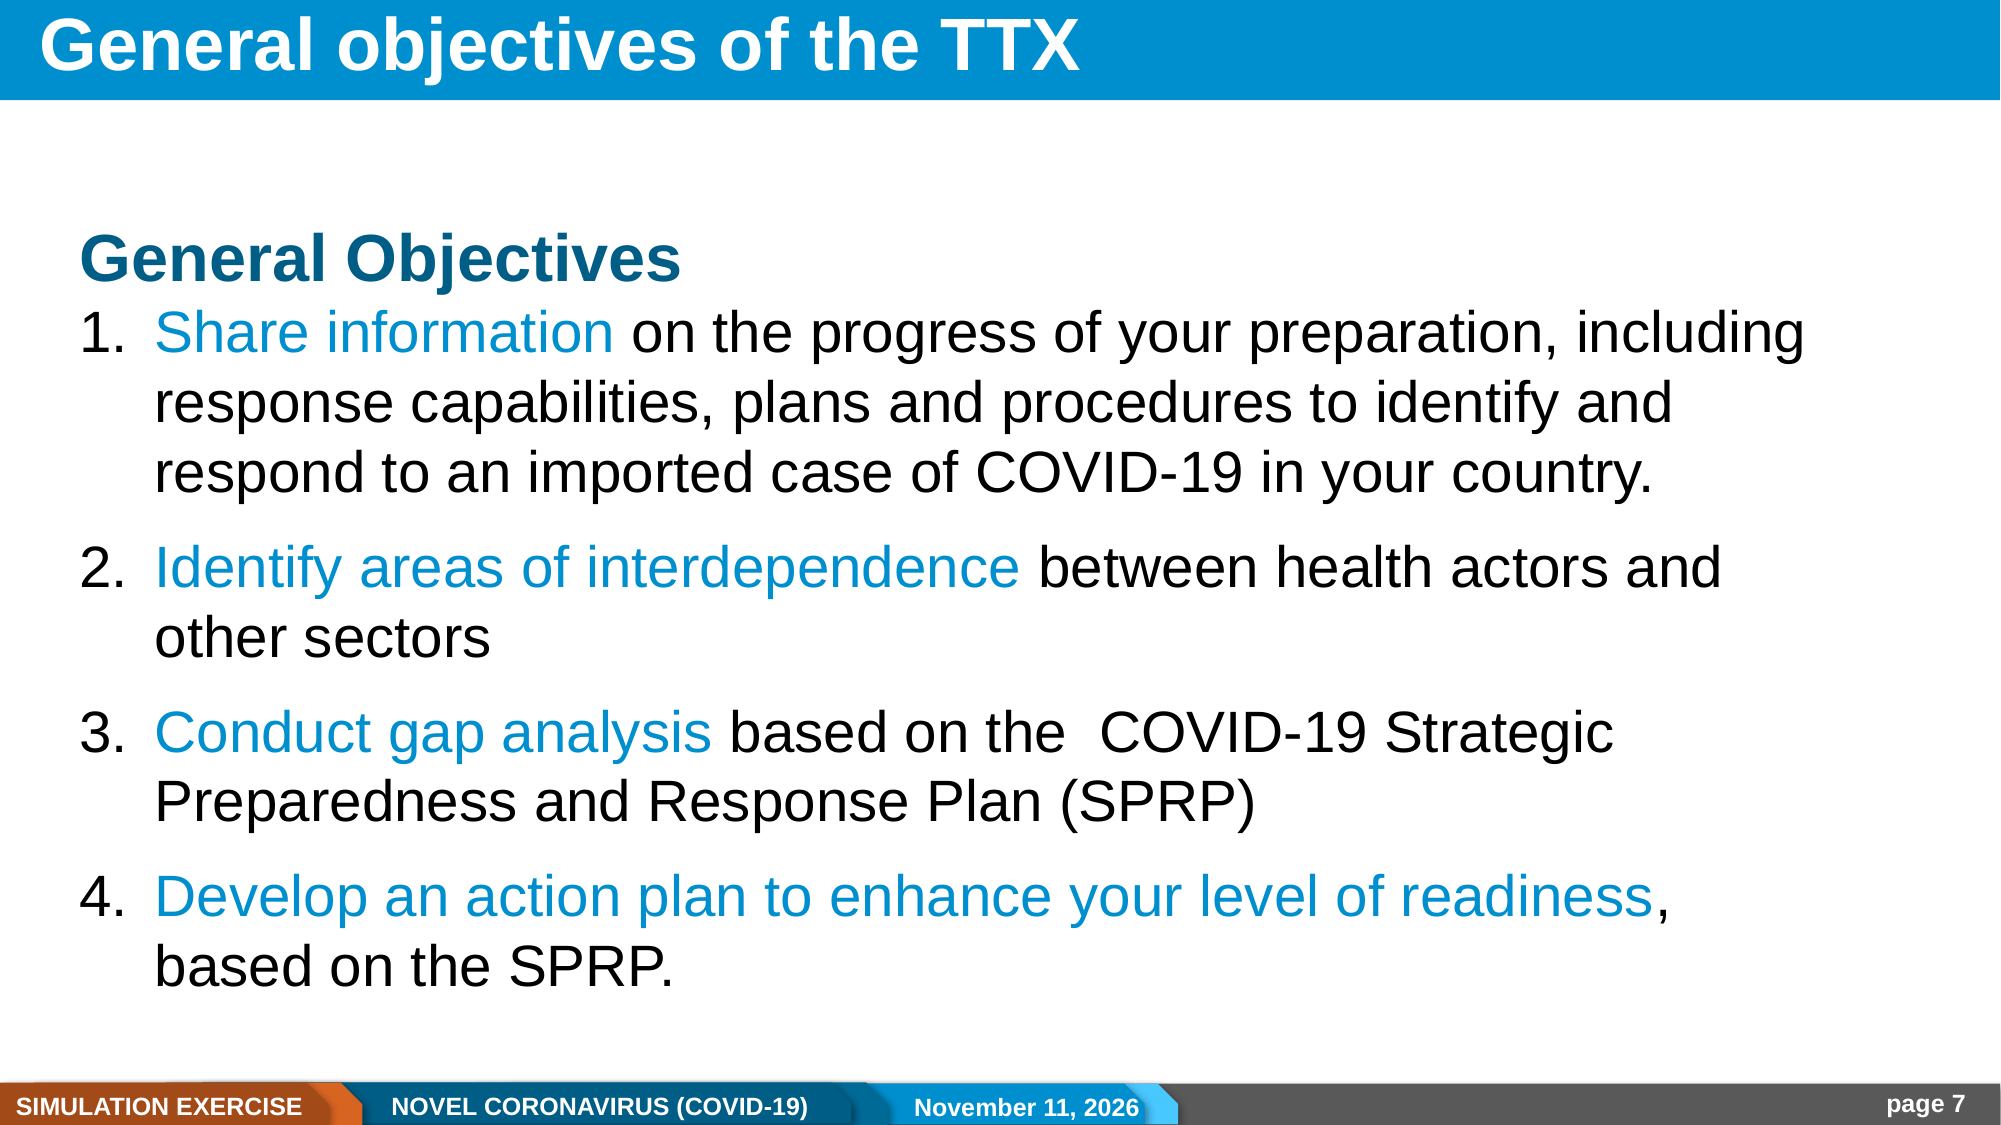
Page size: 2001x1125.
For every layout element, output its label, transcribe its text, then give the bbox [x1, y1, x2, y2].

title General objectives of the TTX [25, 0, 1750, 94]
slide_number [899, 1076, 1518, 1125]
list General Objectives Share information on the progress of your preparation, including response capabilities, plans and procedures to identify and respond to an imported case of COVID-19 in your country. Identify areas of interdependence between health actors and other sectors Conduct gap analysis based on the COVID-19 Strategic Preparedness and Response Plan (SPRP) Develop an action plan to enhance your level of readiness, based on the SPRP. [64, 166, 1863, 1014]
